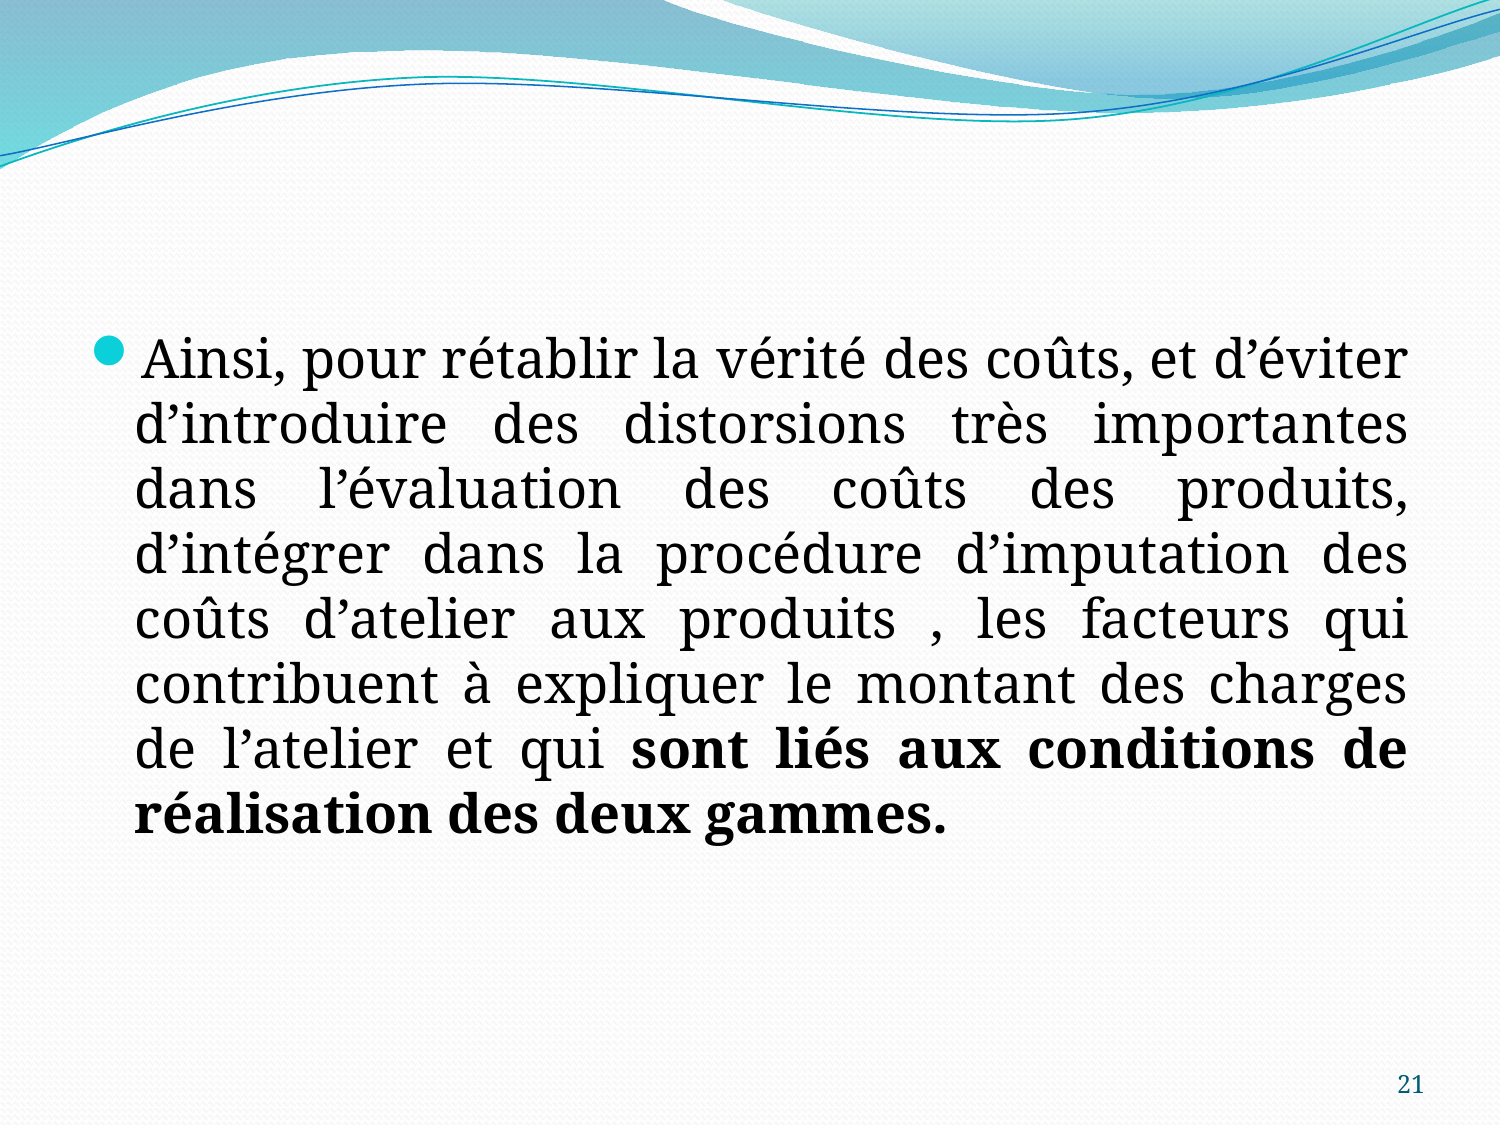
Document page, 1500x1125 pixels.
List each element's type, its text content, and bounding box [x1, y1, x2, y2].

slide_number 21 [1299, 1042, 1425, 1103]
list Ainsi, pour rétablir la vérité des coûts, et d’éviter d’introduire des distorsions très importantes dans l’évaluation des coûts des produits, d’intégrer dans la procédure d’imputation des coûts d’atelier aux produits , les facteurs qui contribuent à expliquer le montant des charges de l’atelier et qui sont liés aux conditions de réalisation des deux gammes. [75, 317, 1425, 1038]
